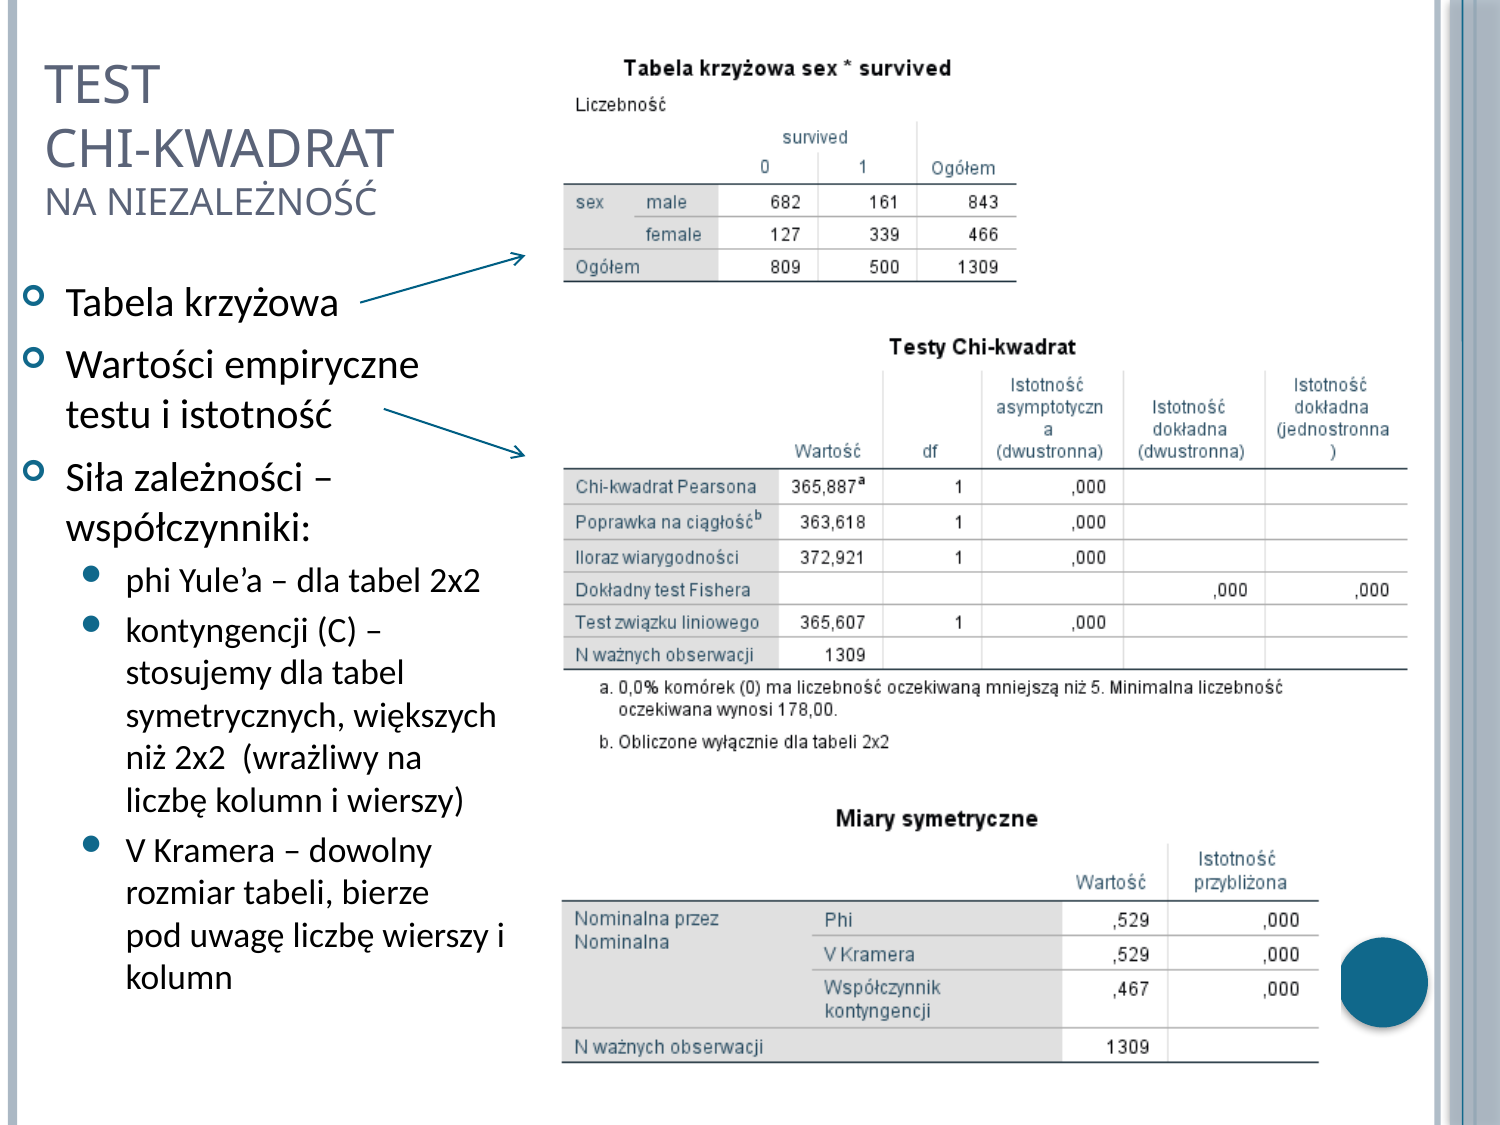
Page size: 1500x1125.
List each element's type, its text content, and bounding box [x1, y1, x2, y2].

picture [547, 786, 1342, 1091]
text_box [359, 254, 526, 304]
list Tabela krzyżowa Wartości empiryczne testu i istotność Siła zależności – współczynniki: phi Yule’a – dla tabel 2x2 kontyngencji (C) – stosujemy dla tabel symetrycznych, większych niż 2x2 (wrażliwy na liczbę kolumn i wierszy) V Kramera – dowolny rozmiar tabeli, bierze pod uwagę liczbę wierszy i kolumn [5, 266, 526, 1125]
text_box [383, 408, 526, 457]
title Test chi-kwadrat na Niezależność [29, 42, 545, 231]
picture [548, 42, 1424, 776]
